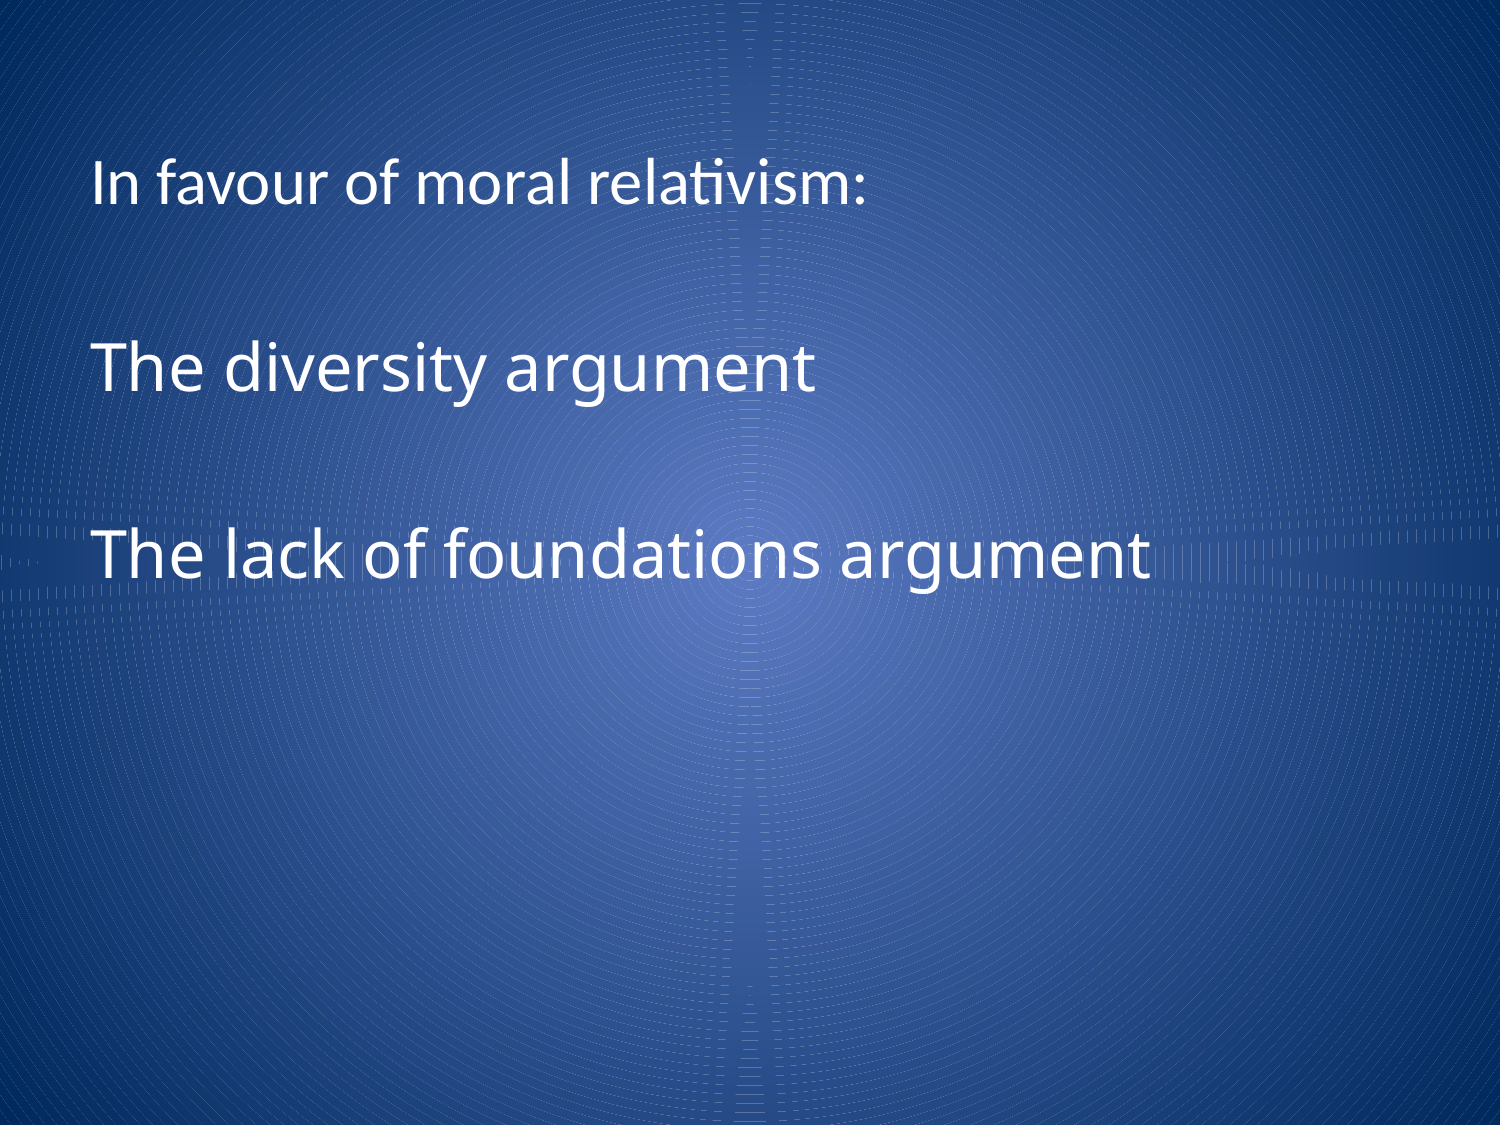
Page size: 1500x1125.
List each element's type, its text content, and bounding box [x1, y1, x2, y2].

list In favour of moral relativism: The diversity argument The lack of foundations argument [75, 37, 1425, 1005]
